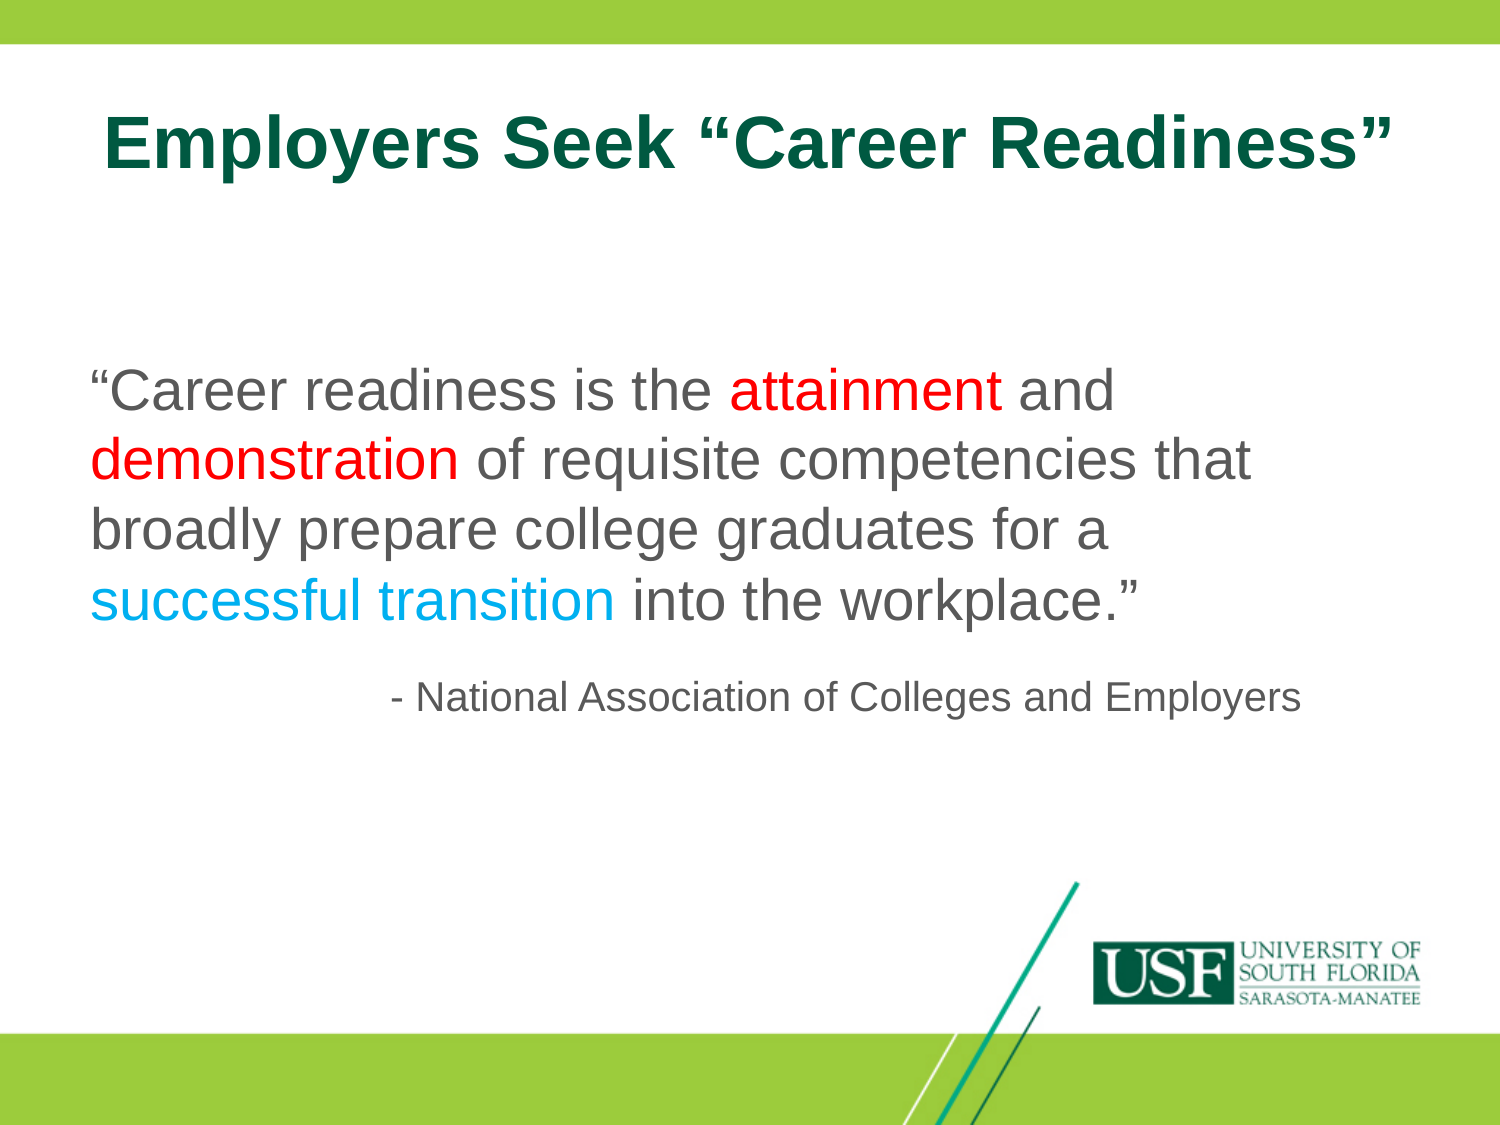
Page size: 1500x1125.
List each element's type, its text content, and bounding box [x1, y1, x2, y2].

title Employers Seek “Career Readiness” [75, 45, 1425, 233]
picture [0, 0, 1500, 1125]
list “Career readiness is the attainment and demonstration of requisite competencies that broadly prepare college graduates for a successful transition into the workplace.” - National Association of Colleges and Employers [75, 262, 1425, 1005]
